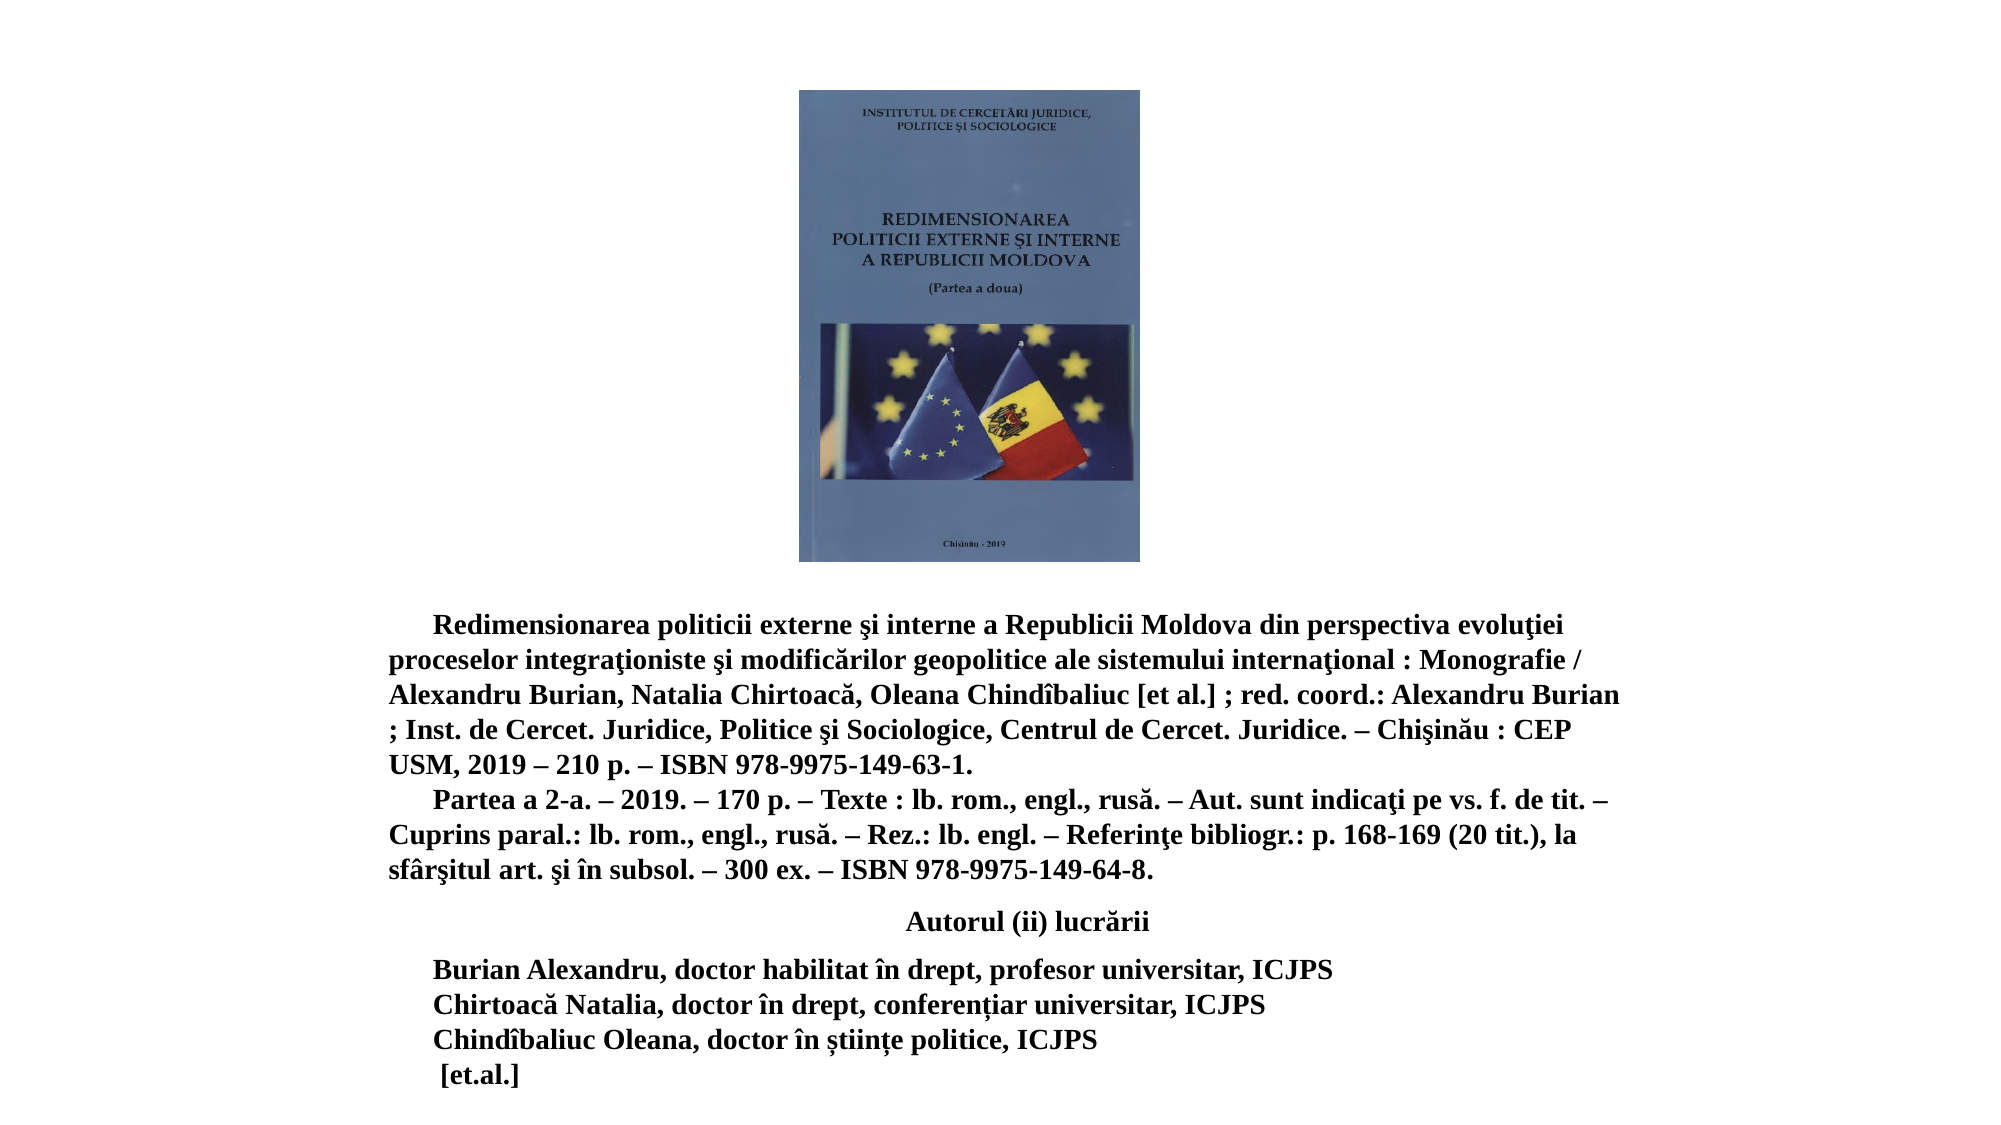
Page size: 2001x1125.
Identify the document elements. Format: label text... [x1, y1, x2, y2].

text_box Redimensionarea politicii externe şi interne a Republicii Moldova din perspectiva evoluţiei proceselor integraţioniste şi modificărilor geopolitice ale sistemului internaţional : Monografie / Alexandru Burian, Natalia Chirtoacă, Oleana Chindîbaliuc [et al.] ; red. coord.: Alexandru Burian ; Inst. de Cercet. Juridice, Politice şi Sociologice, Centrul de Cercet. Juridice. – Chişinău : CEP USM, 2019 – 210 p. – ISBN 978-9975-149-63-1. Partea a 2-a. – 2019. – 170 p. – Texte : lb. rom., engl., rusă. – Aut. sunt indicaţi pe vs. f. de tit. – Cuprins paral.: lb. rom., engl., rusă. – Rez.: lb. engl. – Referinţe bibliogr.: p. 168-169 (20 tit.), la sfârşitul art. şi în subsol. – 300 ex. – ISBN 978-9975-149-64-8. Autorul (ii) lucrării Burian Alexandru, doctor habilitat în drept, profesor universitar, ICJPS Chirtoacă Natalia, doctor în drept, conferențiar universitar, ICJPS Chindîbaliuc Oleana, doctor în științe politice, ICJPS [et.al.] [373, 597, 1638, 1125]
picture [799, 90, 1140, 562]
